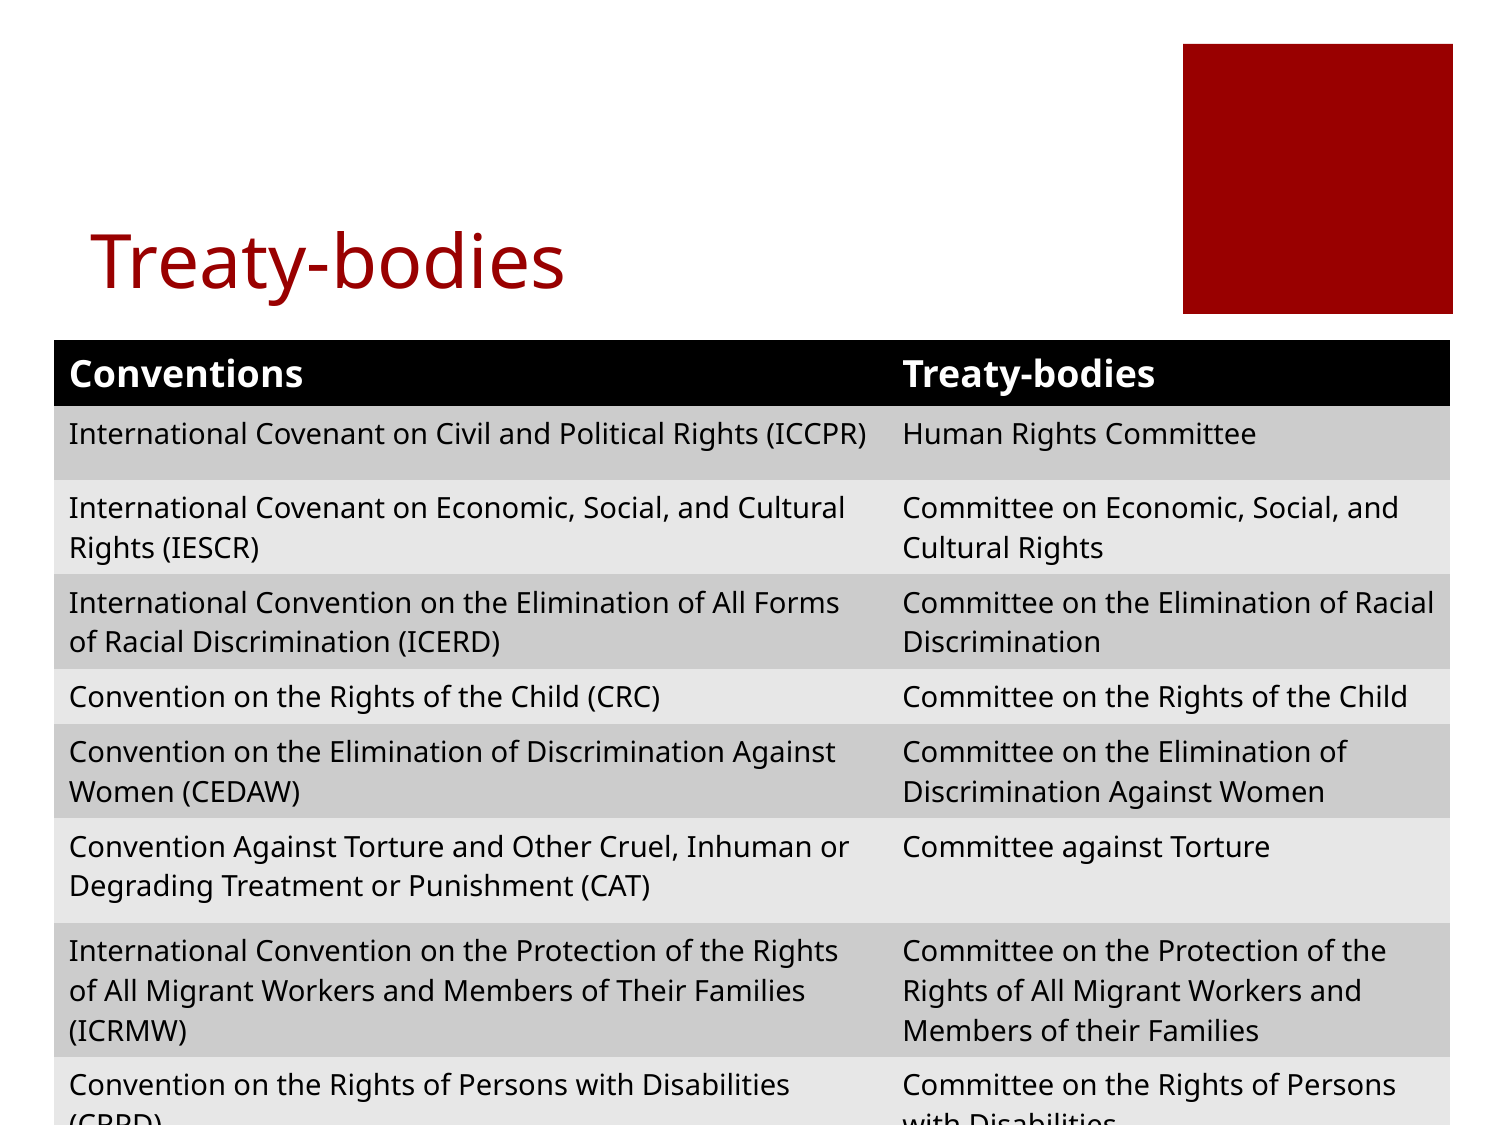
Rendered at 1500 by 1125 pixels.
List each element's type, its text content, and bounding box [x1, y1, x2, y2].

table_cell Committee against Torture [887, 818, 1450, 923]
table_cell Committee on the Protection of the Rights of All Migrant Workers and Members of their Families [887, 923, 1450, 1057]
table_cell Committee on the Elimination of Racial Discrimination [887, 574, 1450, 669]
table_cell Convention on the Rights of Persons with Disabilities (CRPD) [54, 1057, 887, 1125]
table_cell Convention on the Rights of the Child (CRC) [54, 669, 887, 724]
table_cell Convention Against Torture and Other Cruel, Inhuman or Degrading Treatment or Punishment (CAT) [54, 818, 887, 923]
table_header Conventions [54, 340, 887, 406]
table_header Treaty-bodies [887, 340, 1450, 406]
table_cell Committee on the Elimination of Discrimination Against Women [887, 724, 1450, 818]
table_cell International Covenant on Civil and Political Rights (ICCPR) [54, 406, 887, 480]
table_cell Human Rights Committee [887, 406, 1450, 480]
table_cell Convention on the Elimination of Discrimination Against Women (CEDAW) [54, 724, 887, 818]
title Treaty-bodies [75, 38, 1143, 312]
table_cell International Convention on the Protection of the Rights of All Migrant Workers and Members of Their Families (ICRMW) [54, 923, 887, 1057]
table_cell International Covenant on Economic, Social, and Cultural Rights (IESCR) [54, 480, 887, 574]
table_cell Committee on Economic, Social, and Cultural Rights [887, 480, 1450, 574]
table_cell Committee on the Rights of Persons with Disabilities [887, 1057, 1450, 1125]
table_cell Committee on the Rights of the Child [887, 669, 1450, 724]
table_cell International Convention on the Elimination of All Forms of Racial Discrimination (ICERD) [54, 574, 887, 669]
